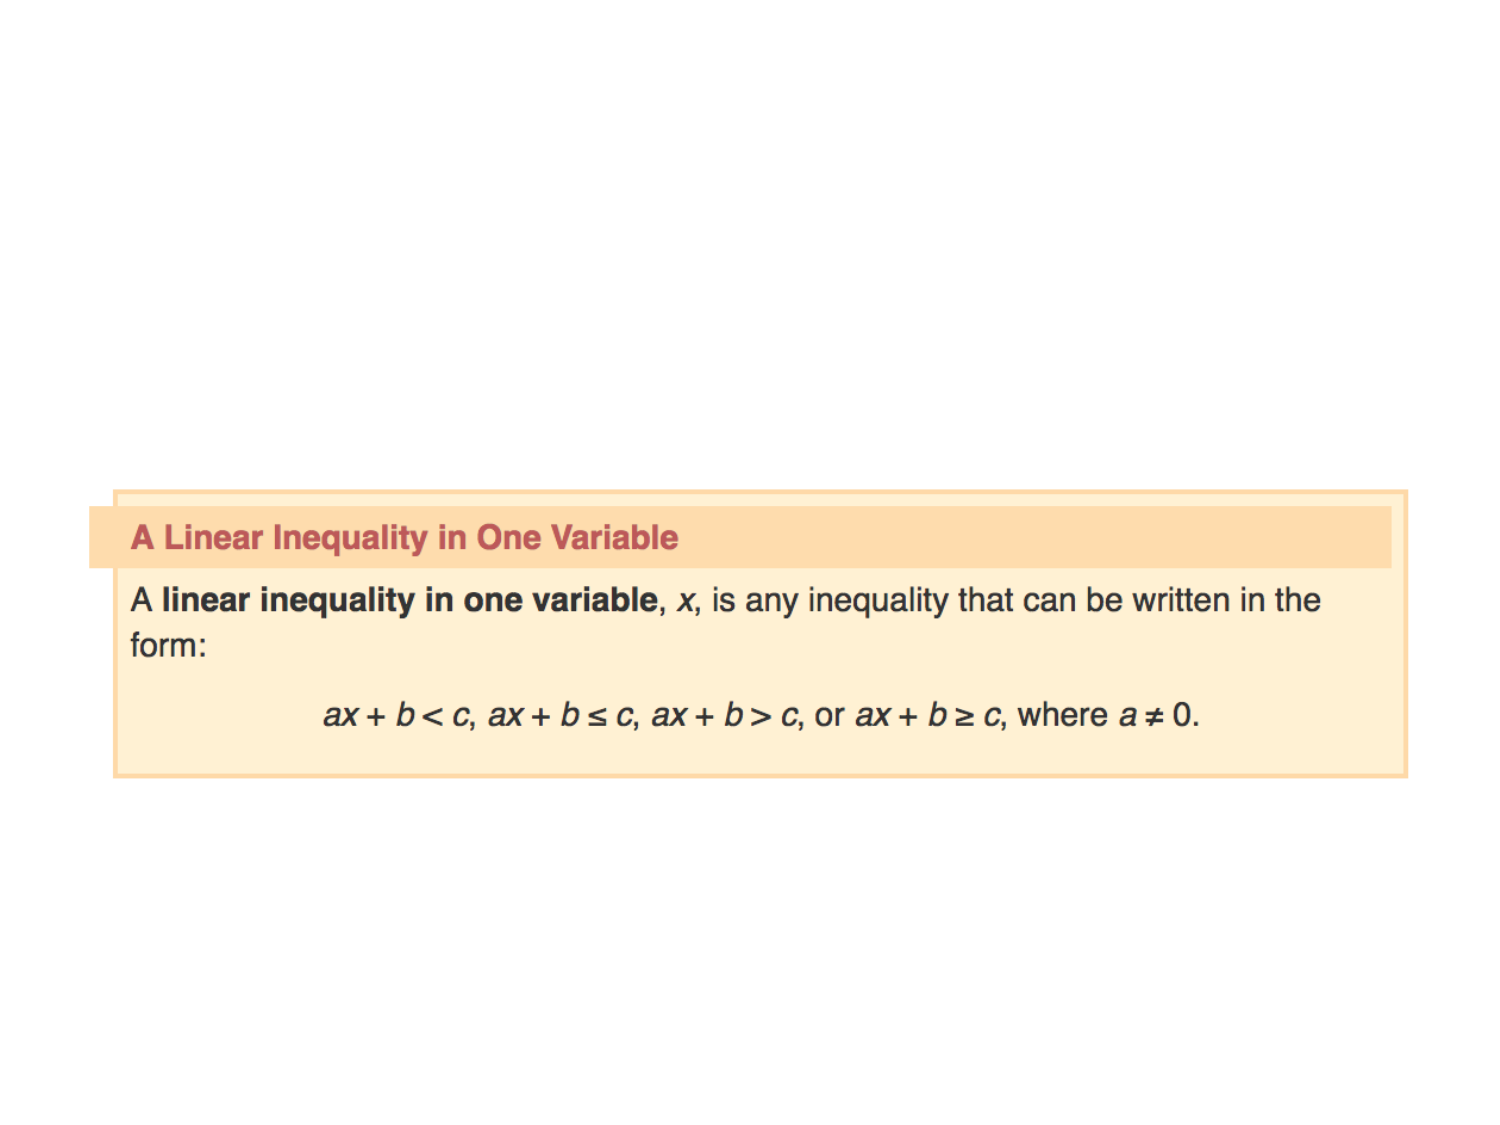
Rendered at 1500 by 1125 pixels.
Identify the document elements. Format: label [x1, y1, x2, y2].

list [74, 262, 1426, 1006]
